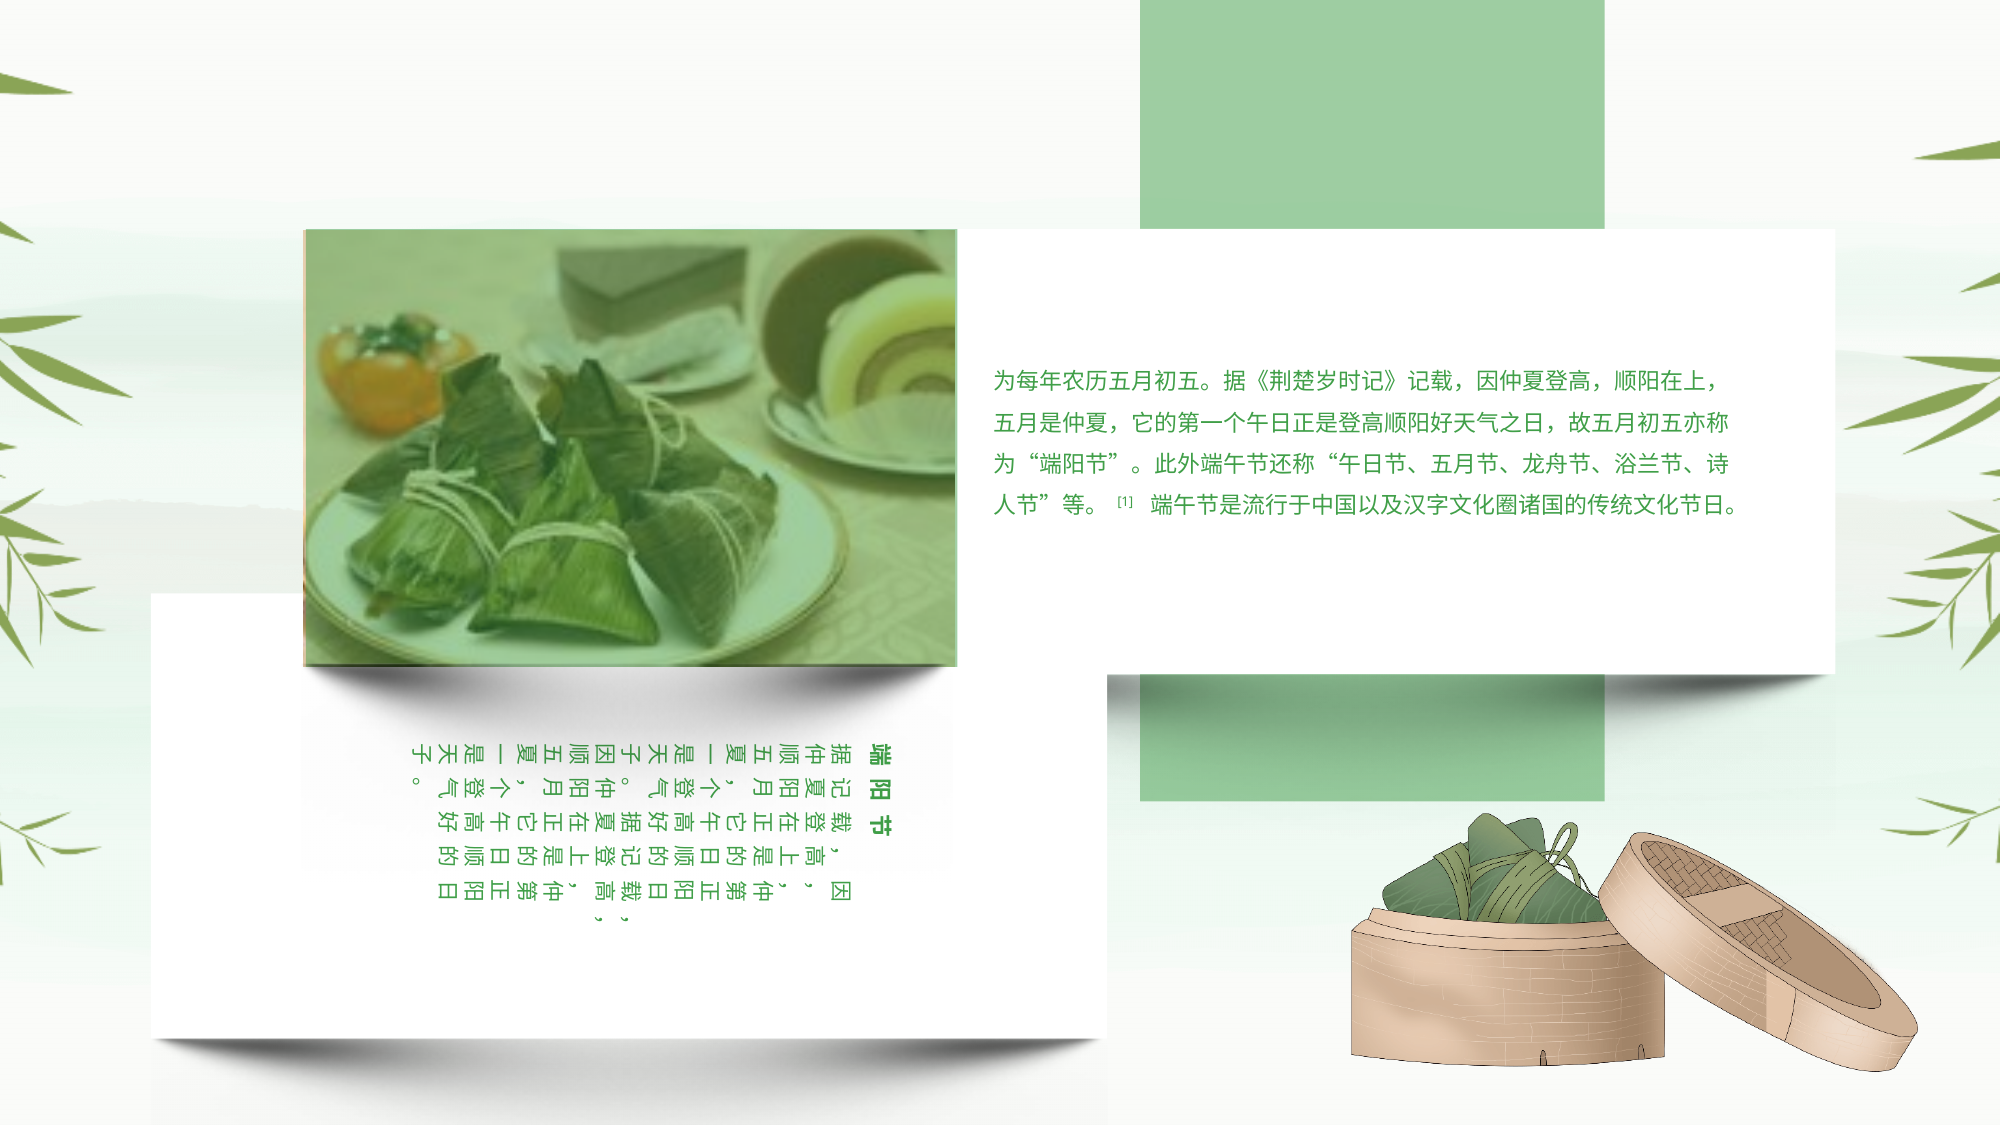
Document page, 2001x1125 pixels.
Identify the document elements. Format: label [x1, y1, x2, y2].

text_box [150, 593, 1108, 1125]
text_box [300, 228, 958, 884]
text_box [958, 228, 1836, 847]
text_box [1139, 0, 1606, 228]
picture [0, 0, 1139, 1125]
picture [1108, 0, 2000, 1125]
